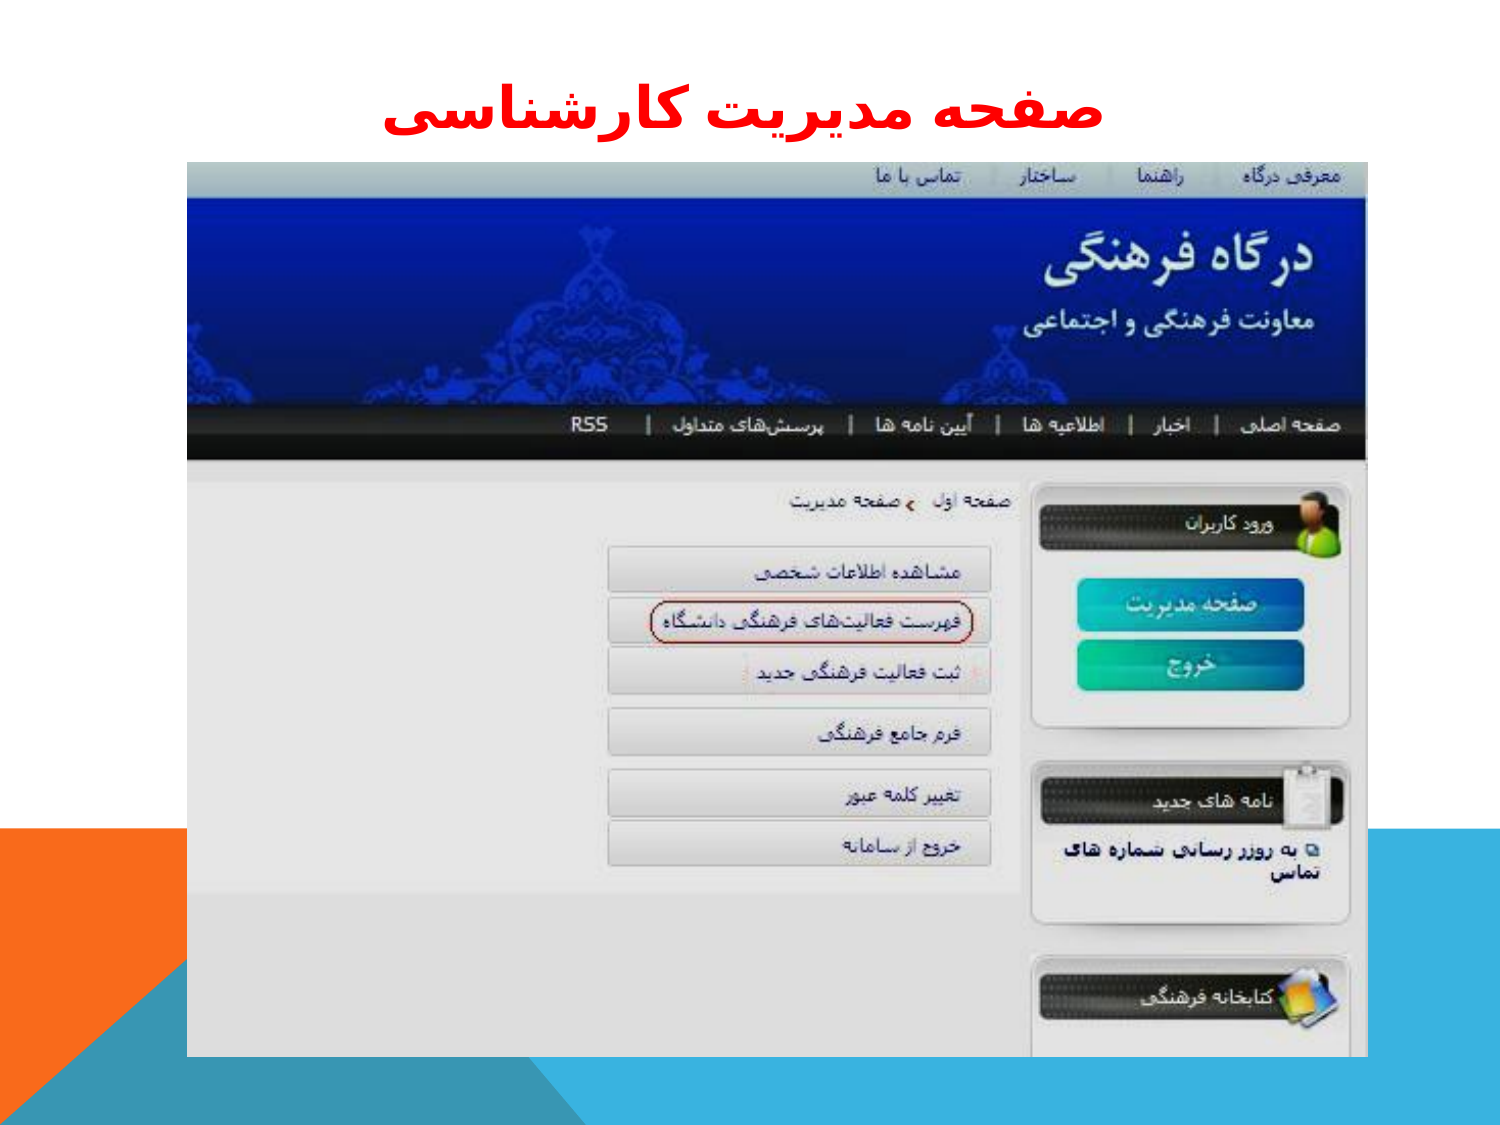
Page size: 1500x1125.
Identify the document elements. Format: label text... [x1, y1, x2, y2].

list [187, 162, 1369, 1058]
title صفحه مدیریت کارشناسی [135, 60, 1369, 150]
